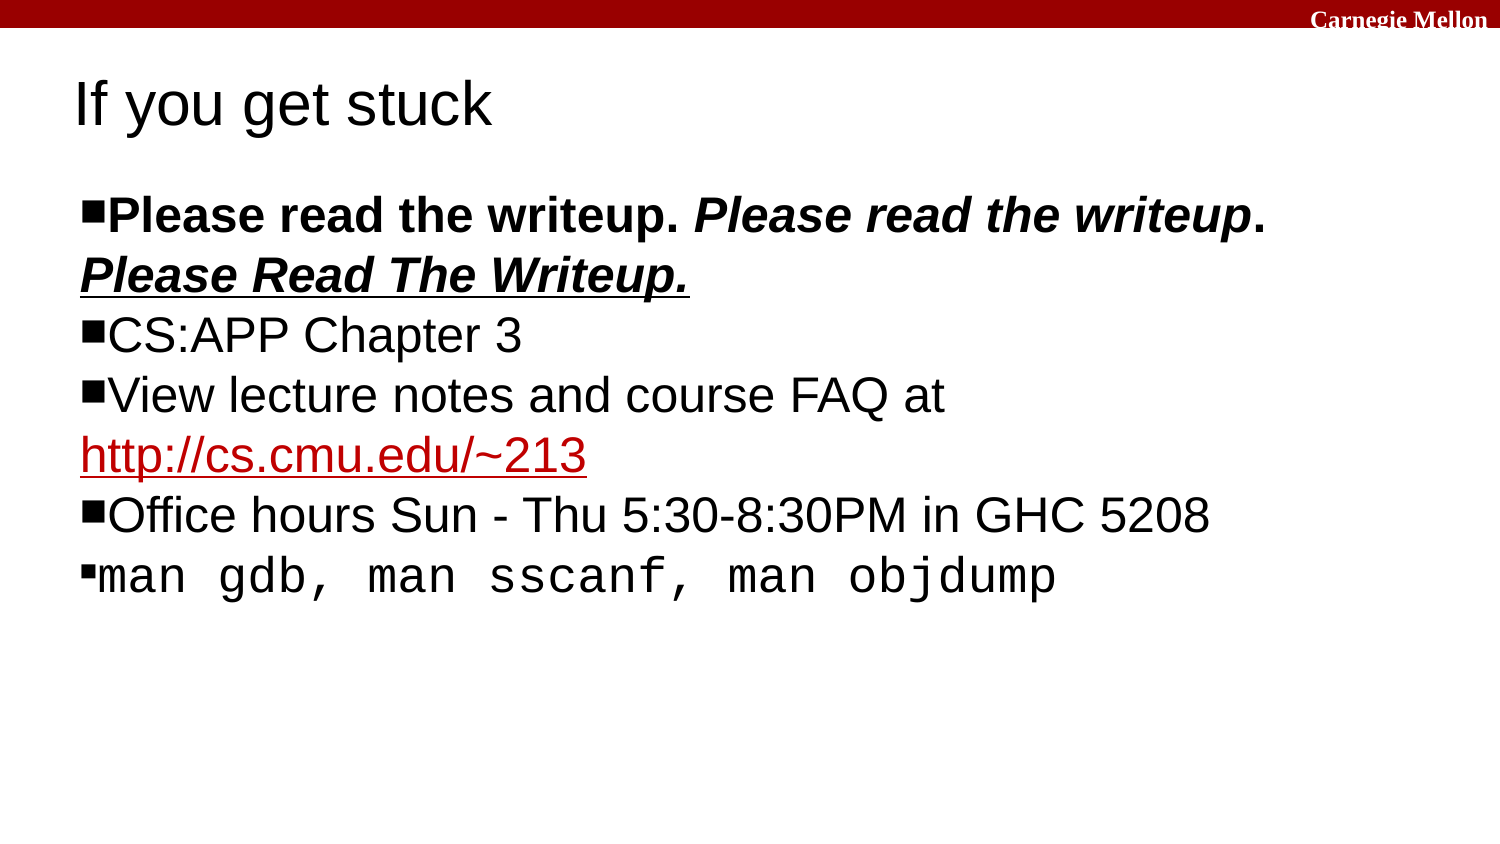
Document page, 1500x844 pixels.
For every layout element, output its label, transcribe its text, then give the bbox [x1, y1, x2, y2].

text_box If you get stuck [58, 15, 1304, 186]
text_box Please read the writeup. Please read the writeup. Please Read The Writeup. CS:APP Chapter 3 View lecture notes and course FAQ at http://cs.cmu.edu/~213 Office hours Sun - Thu 5:30-8:30PM in GHC 5208 man gdb, man sscanf, man objdump [65, 167, 1361, 673]
